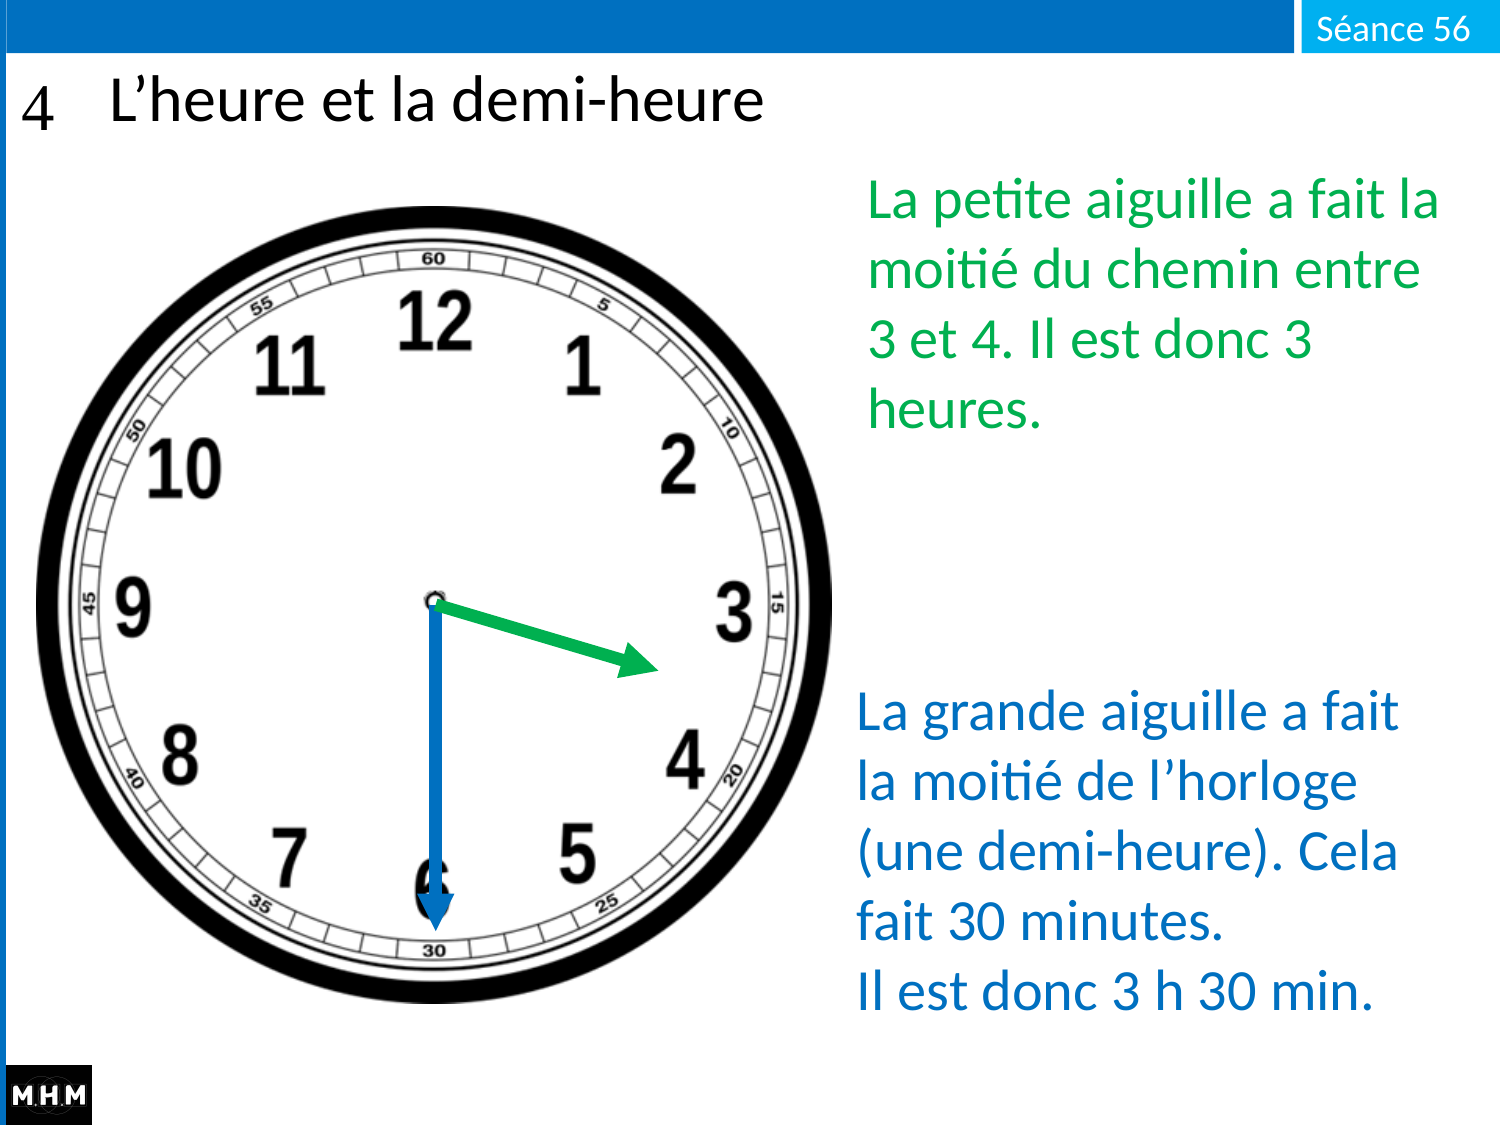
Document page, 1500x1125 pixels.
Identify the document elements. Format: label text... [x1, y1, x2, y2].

text_box La petite aiguille a fait la moitié du chemin entre 3 et 4. Il est donc 3 heures. [852, 152, 1464, 448]
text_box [435, 604, 659, 671]
picture [36, 206, 832, 1004]
title L’heure et la demi-heure [94, 57, 1389, 144]
picture [6, 1065, 92, 1125]
text_box La grande aiguille a fait la moitié de l’horloge (une demi-heure). Cela fait 30 minutes. Il est donc 3 h 30 min. [841, 664, 1454, 1030]
